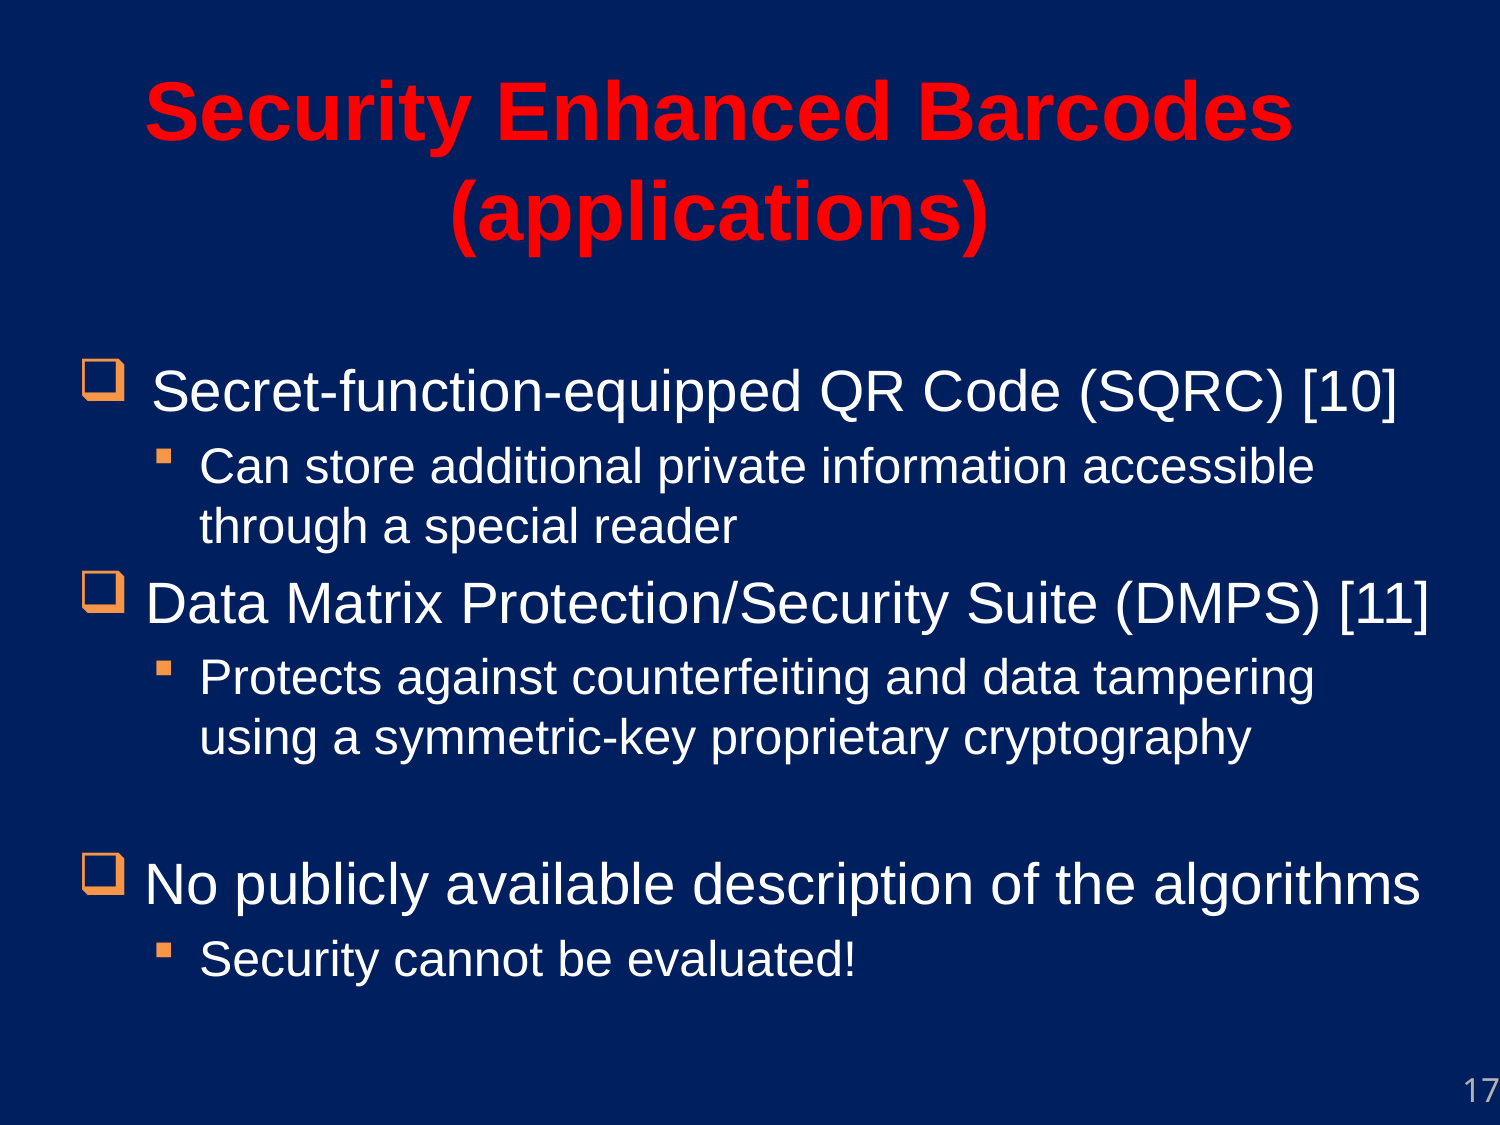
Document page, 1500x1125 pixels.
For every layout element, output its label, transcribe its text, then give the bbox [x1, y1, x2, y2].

text_box Secret-function-equipped QR Code (SQRC) [10] Can store additional private information accessible through a special reader Data Matrix Protection/Security Suite (DMPS) [11] Protects against counterfeiting and data tampering using a symmetric-key proprietary cryptography No publicly available description of the algorithms Security cannot be evaluated! [62, 212, 1450, 1050]
text_box Security Enhanced Barcodes (applications) [87, 49, 1354, 265]
slide_number 17 [1437, 1069, 1500, 1110]
text_box [98, 66, 1459, 327]
